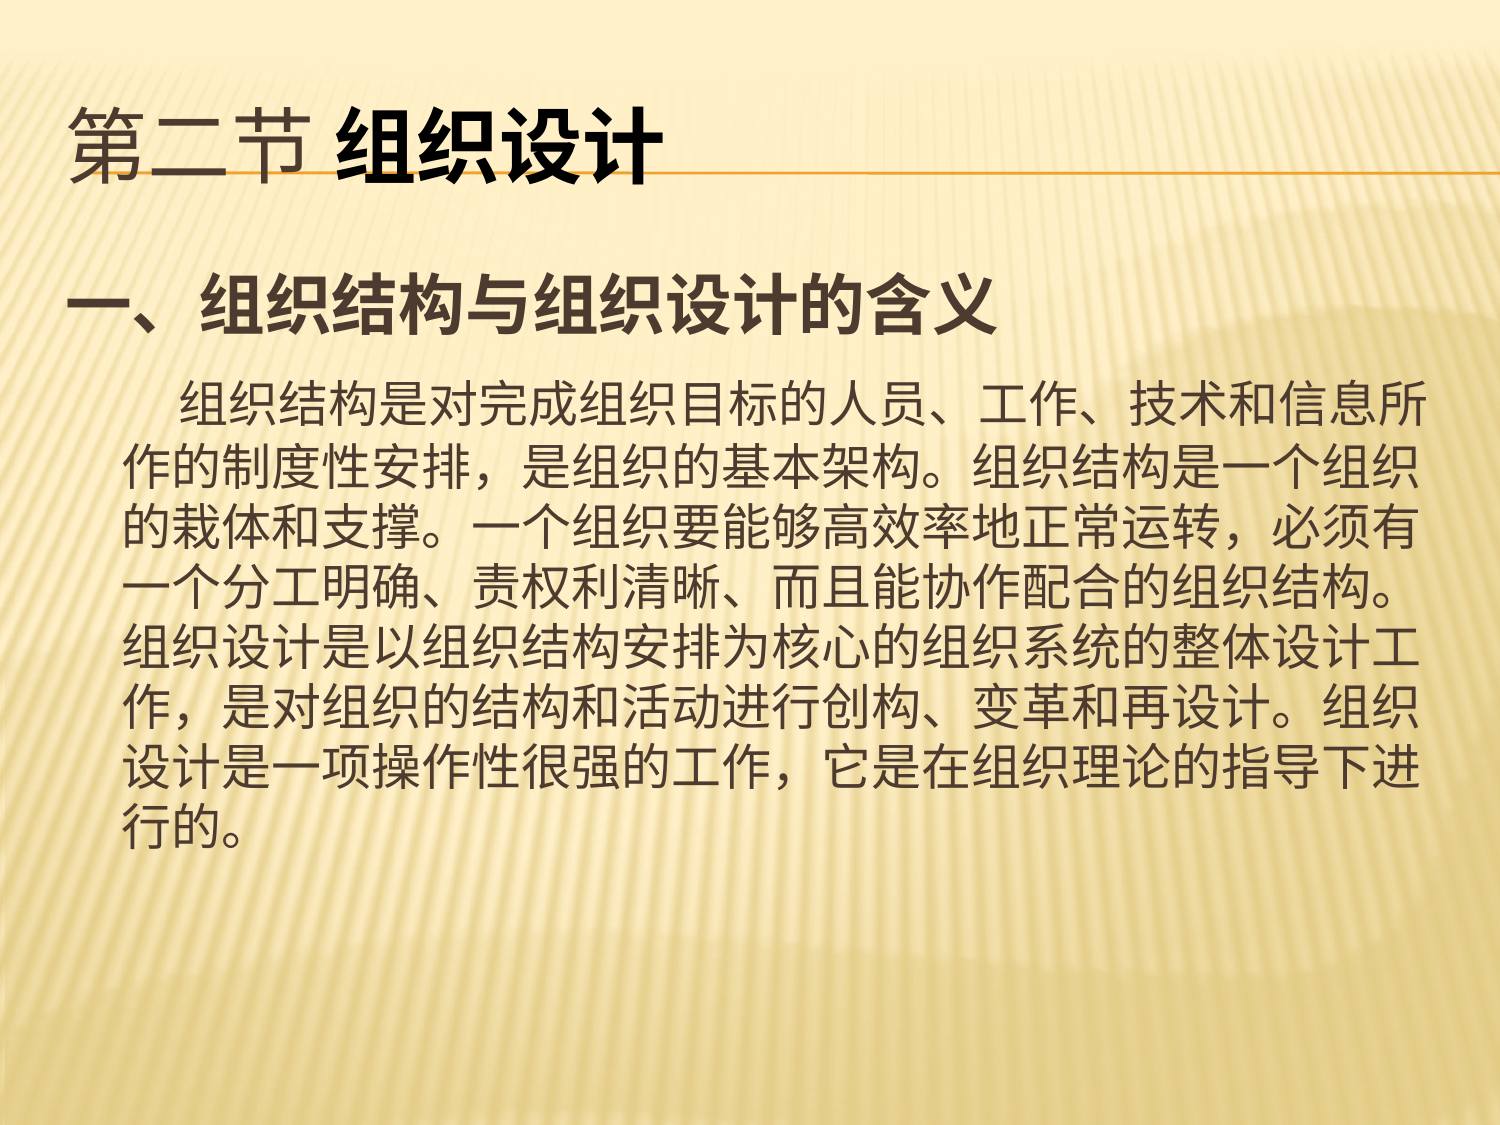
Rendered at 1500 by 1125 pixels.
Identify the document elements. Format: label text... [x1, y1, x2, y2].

title 第二节 组织设计 [50, 75, 1475, 213]
list 一、组织结构与组织设计的含义 组织结构是对完成组织目标的人员、工作、技术和信息所作的制度性安排，是组织的基本架构。组织结构是一个组织的栽体和支撑。一个组织要能够高效率地正常运转，必须有一个分工明确、责权利清晰、而且能协作配合的组织结构。组织设计是以组织结构安排为核心的组织系统的整体设计工作，是对组织的结构和活动进行创构、变革和再设计。组织设计是一项操作性很强的工作，它是在组织理论的指导下进行的。 [49, 254, 1476, 998]
